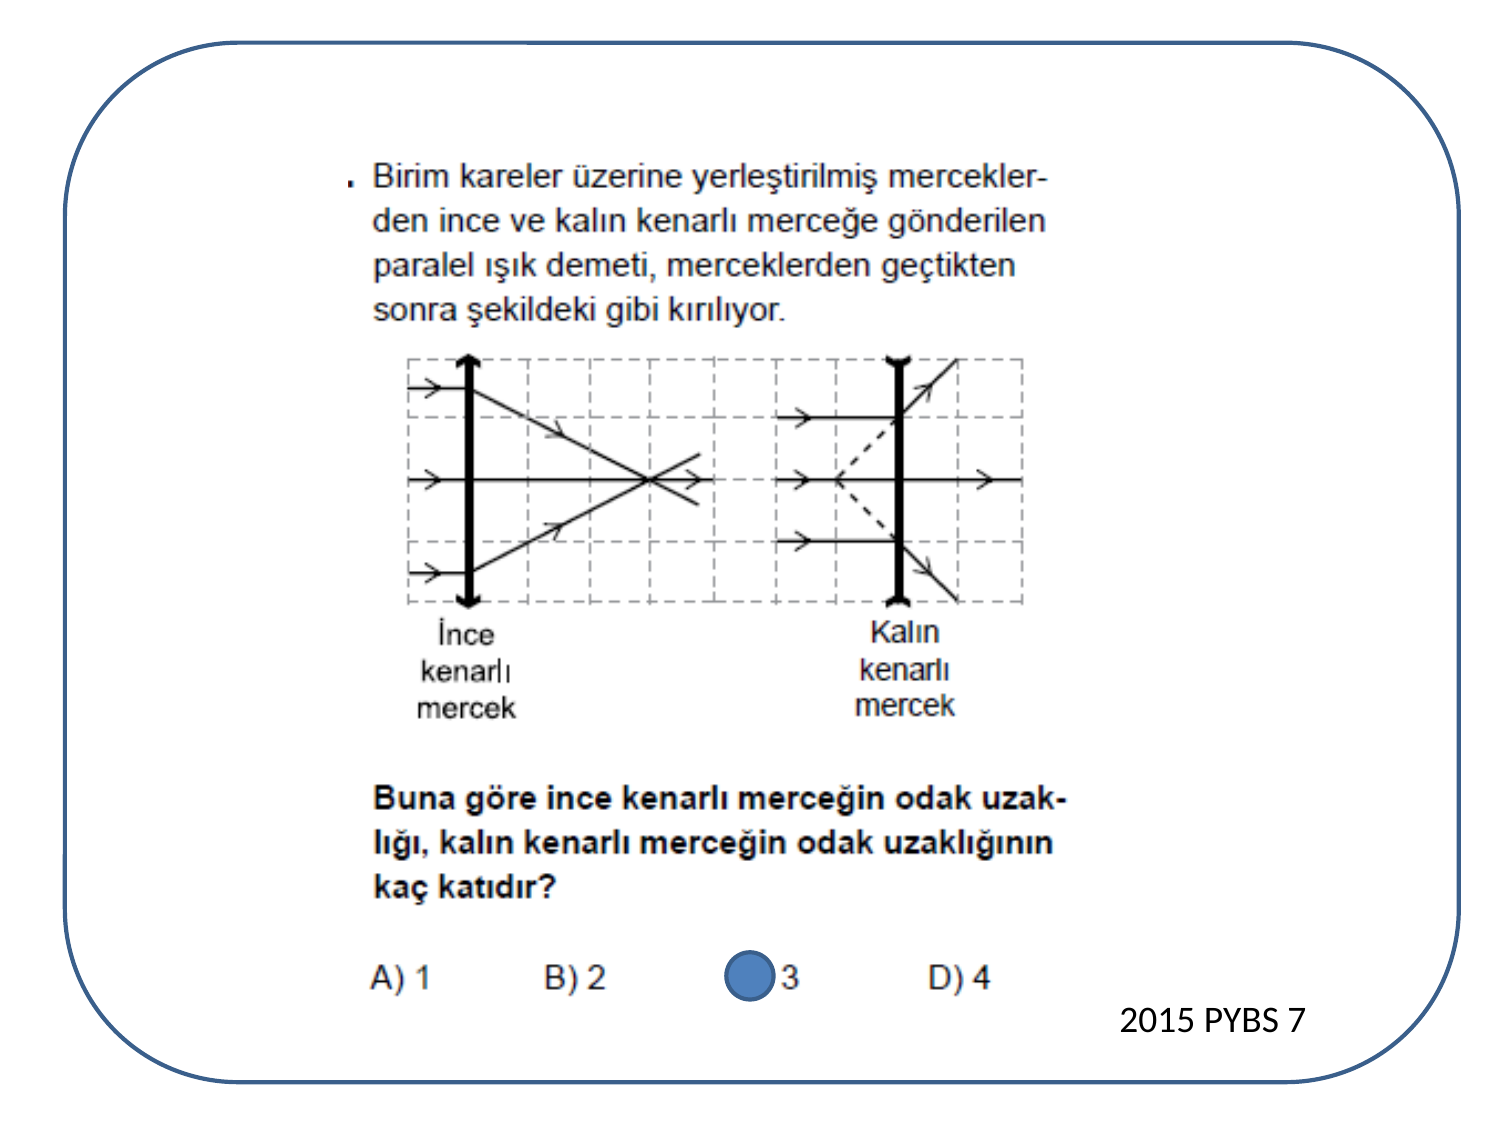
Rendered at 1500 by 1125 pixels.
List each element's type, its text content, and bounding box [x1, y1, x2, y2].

text_box 2015 PYBS 7 [1104, 987, 1332, 1048]
picture [348, 148, 1077, 1032]
text_box [62, 40, 1461, 1085]
